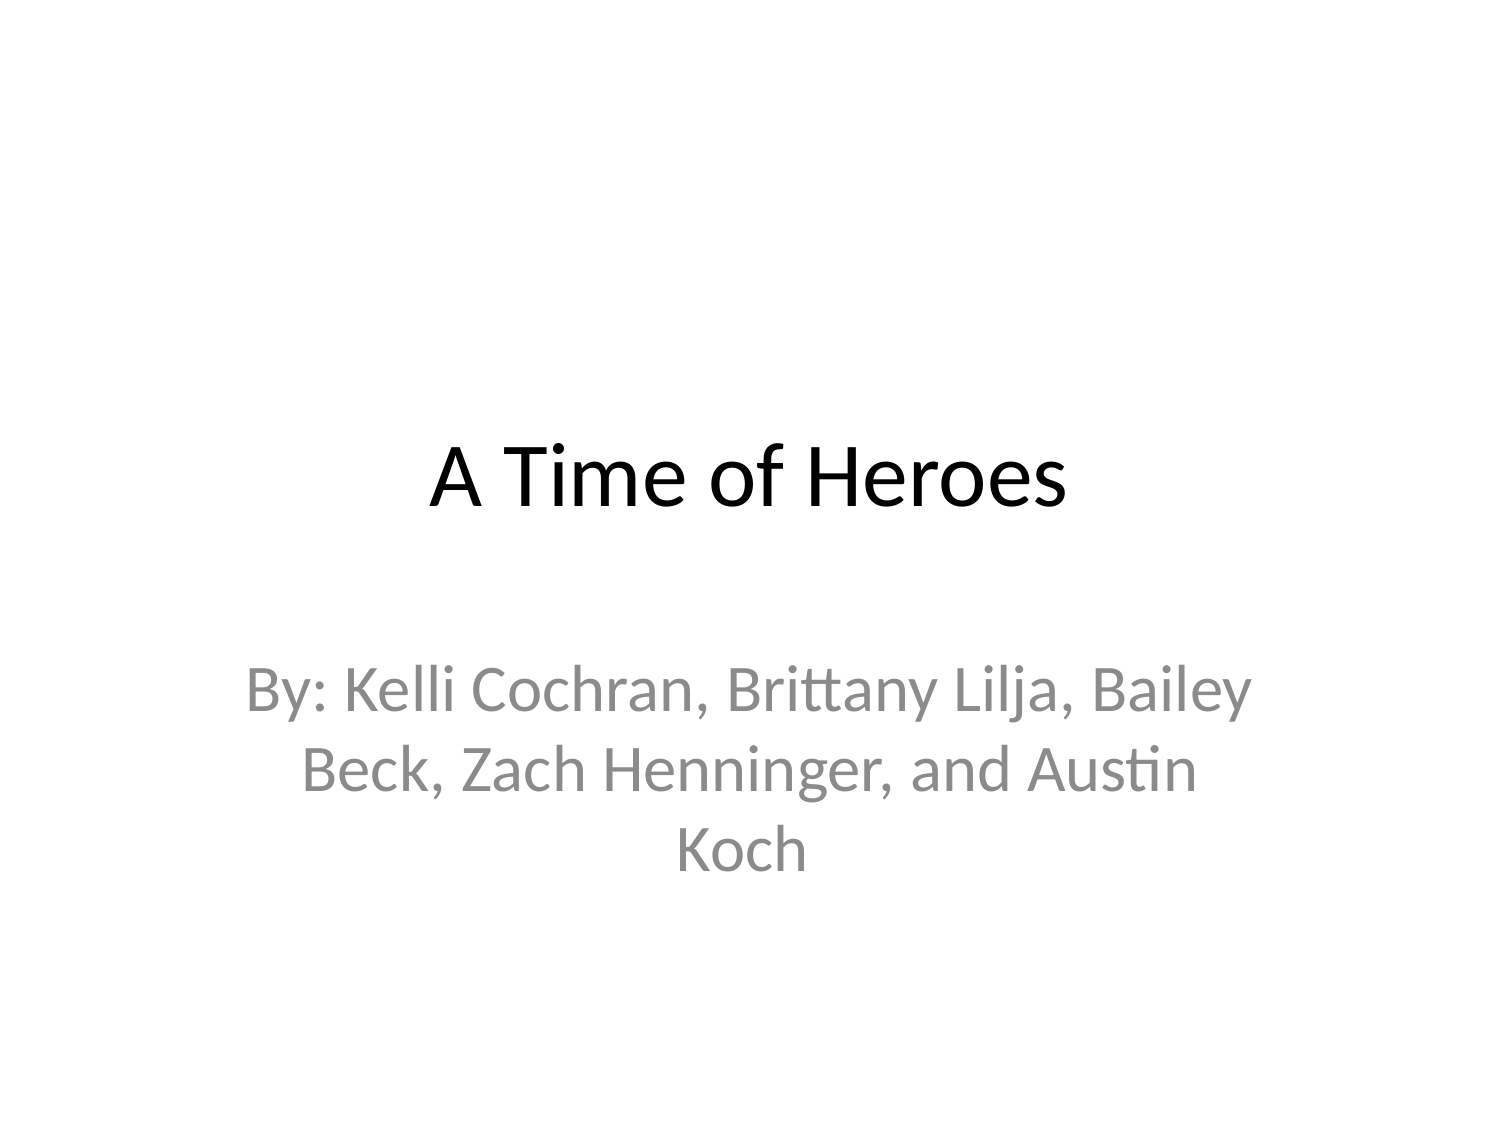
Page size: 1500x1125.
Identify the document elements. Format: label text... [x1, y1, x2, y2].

title A Time of Heroes [112, 349, 1388, 591]
subtitle By: Kelli Cochran, Brittany Lilja, Bailey Beck, Zach Henninger, and Austin Koch [225, 637, 1275, 925]
